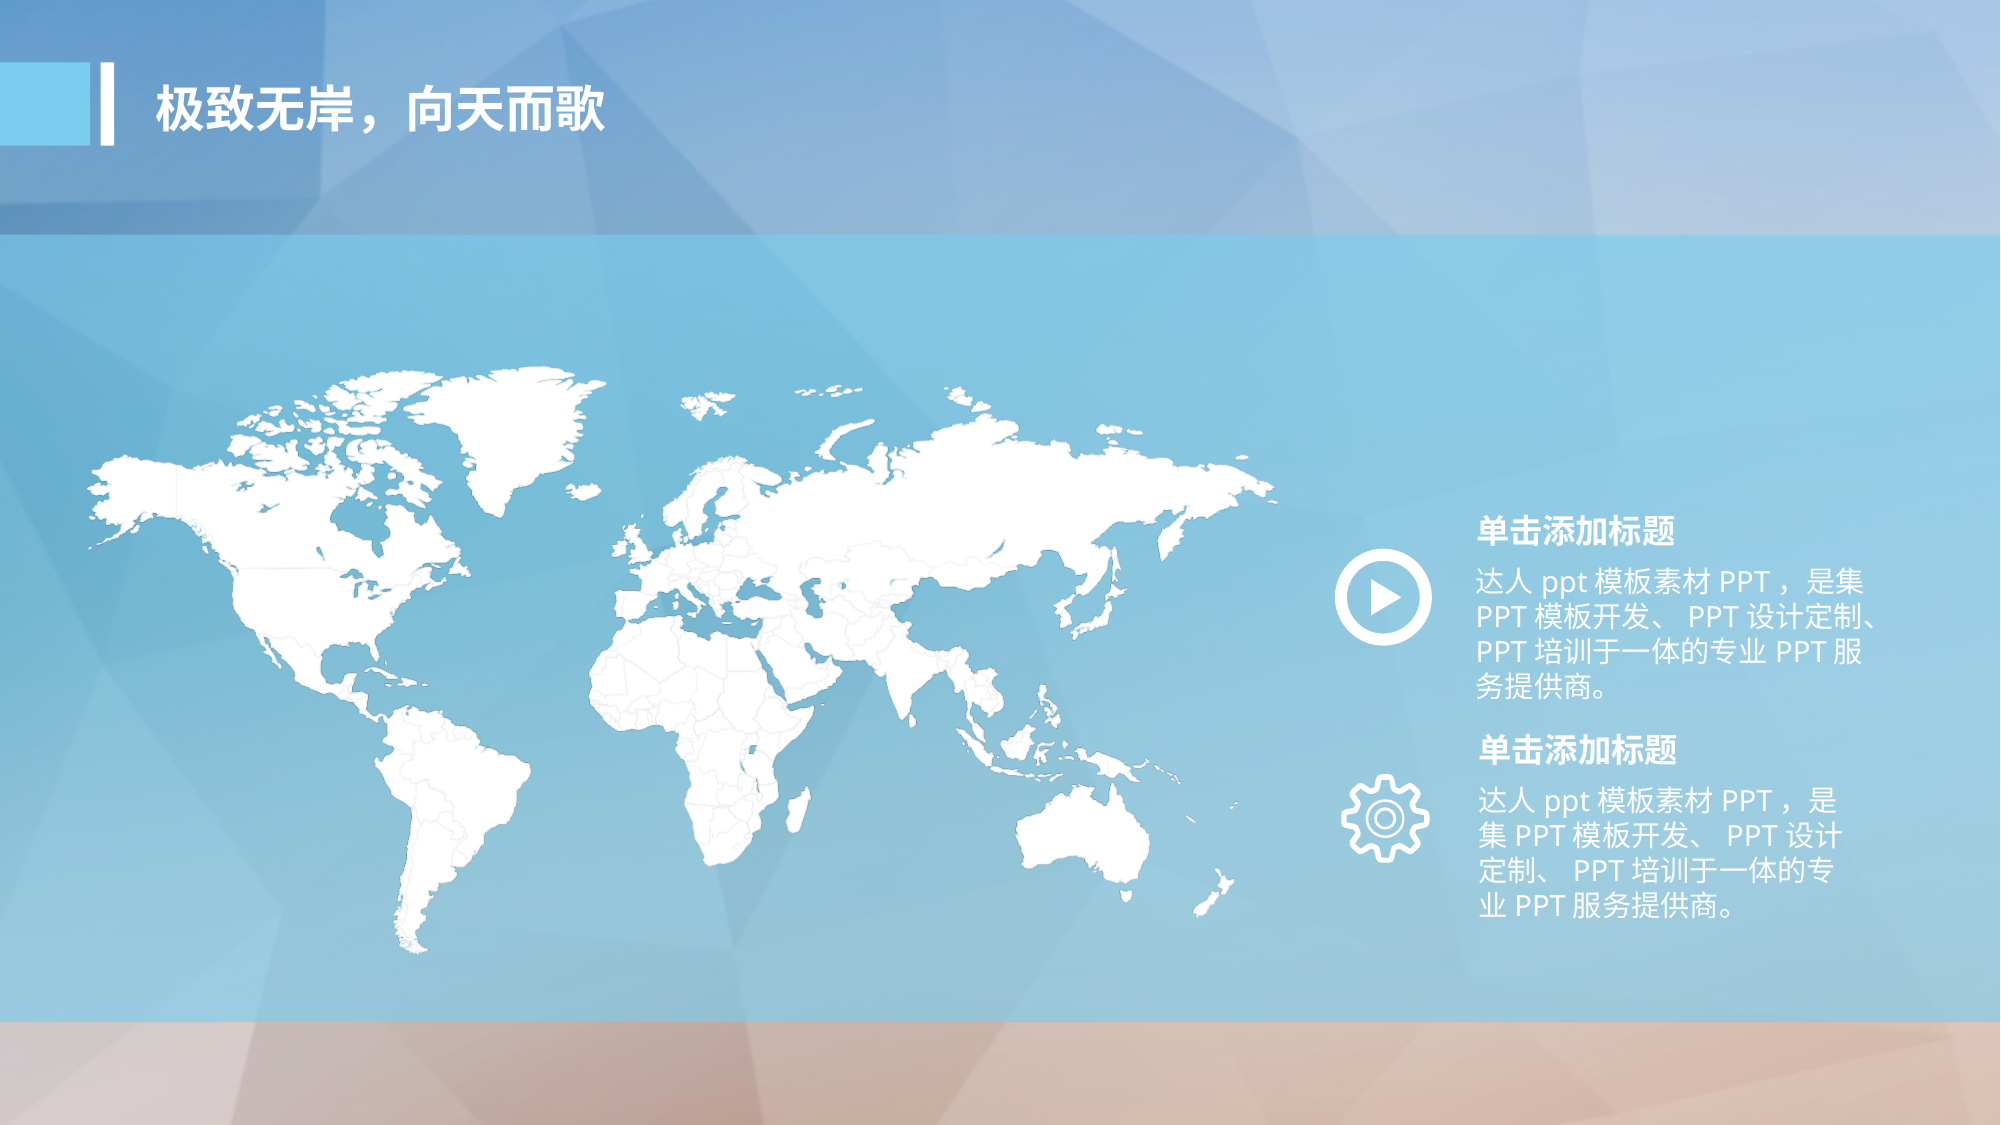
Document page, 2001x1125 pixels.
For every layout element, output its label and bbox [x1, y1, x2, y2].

picture [0, 0, 2000, 1125]
text_box [0, 62, 115, 146]
text_box [1341, 721, 1872, 933]
text_box [1334, 502, 1882, 714]
